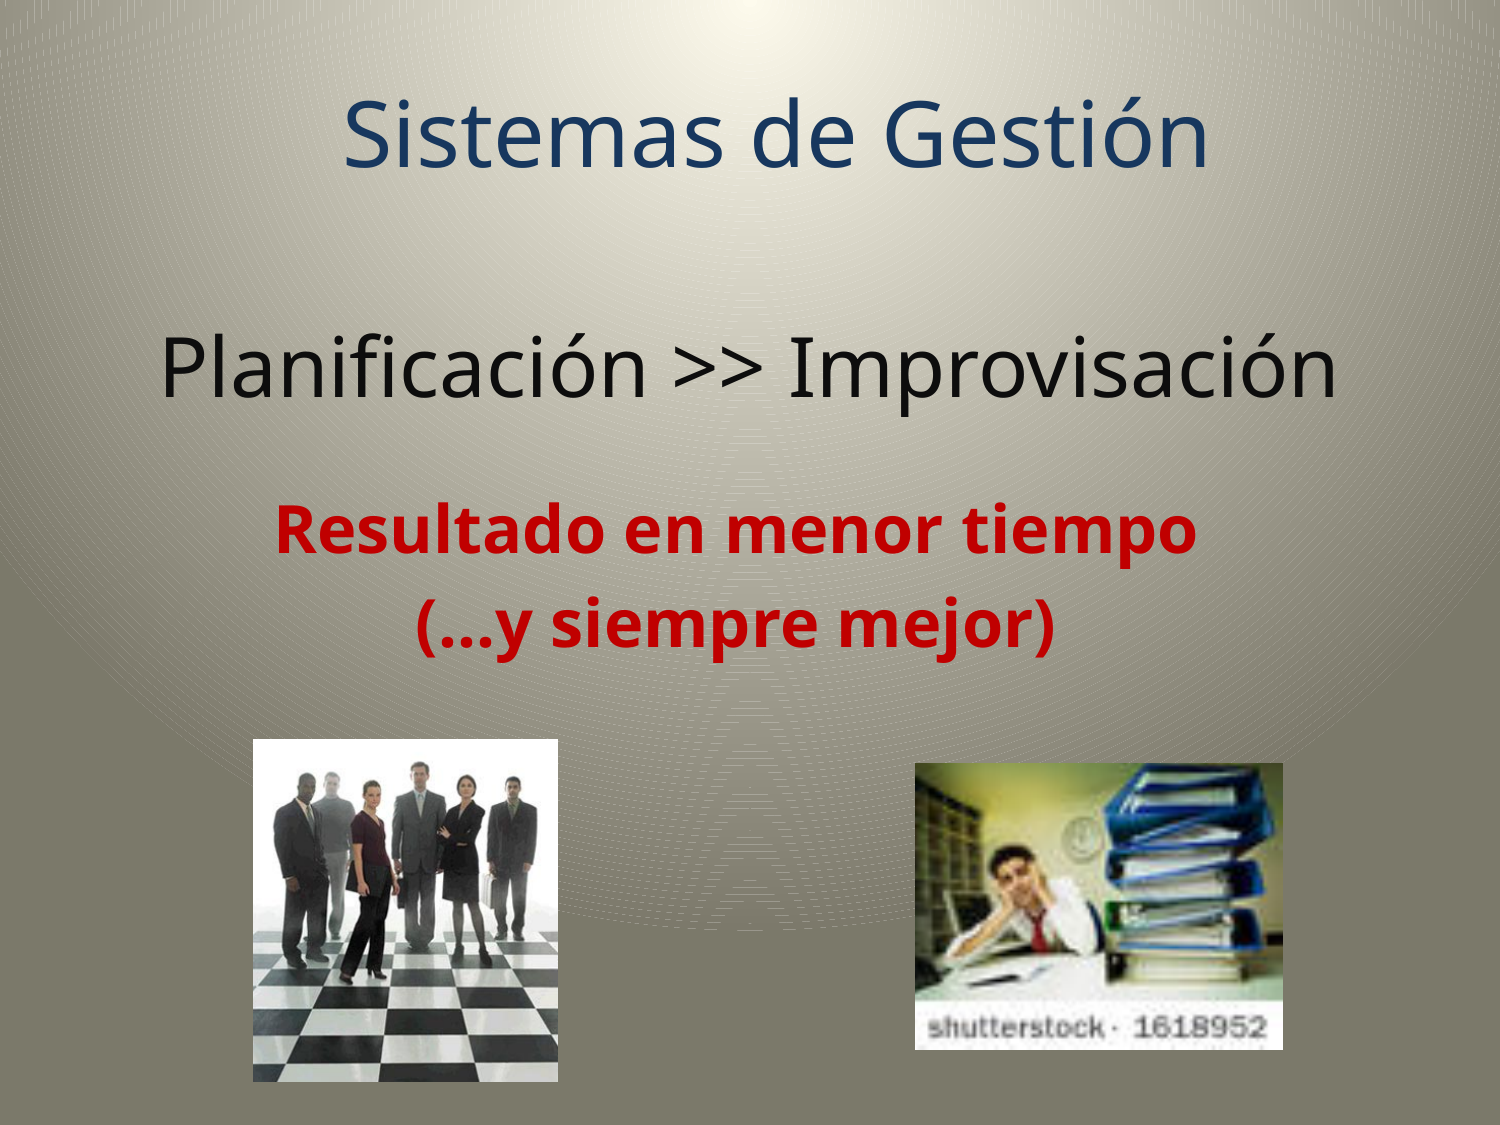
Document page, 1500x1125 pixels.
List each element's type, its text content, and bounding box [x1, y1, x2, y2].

picture [253, 739, 558, 1083]
text_box Sistemas de Gestión [29, 42, 1471, 219]
subtitle Resultado en menor tiempo (…y siempre mejor) [170, 479, 1302, 681]
title Planificación >> Improvisación [0, 302, 1500, 427]
picture [915, 763, 1283, 1050]
